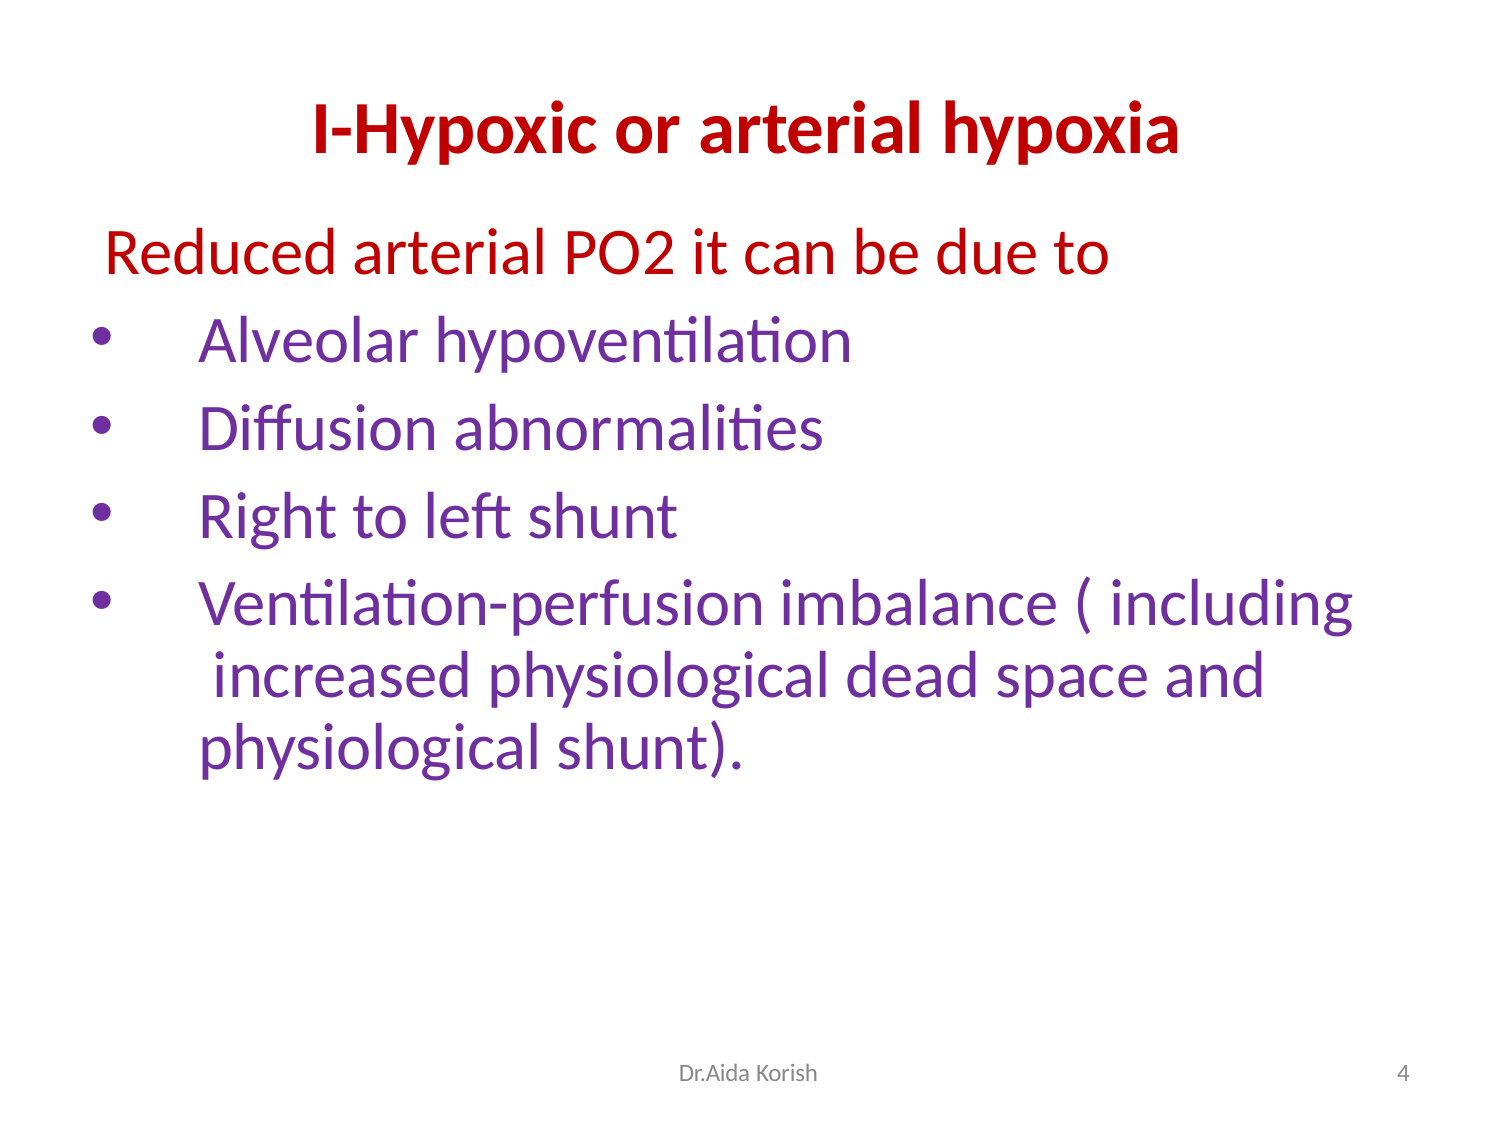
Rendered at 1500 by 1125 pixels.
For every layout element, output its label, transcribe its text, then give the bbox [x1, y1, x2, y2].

title I-Hypoxic or arterial hypoxia [309, 79, 1191, 207]
text_box Reduced arterial PO2 it can be due to Alveolar hypoventilation Diffusion abnormalities Right to left shunt Ventilation-perfusion imbalance ( including increased physiological dead space and physiological shunt). [87, 207, 1365, 784]
slide_number 1 [1380, 1060, 1415, 1125]
footer Dr.Aida Korish [676, 1060, 824, 1125]
